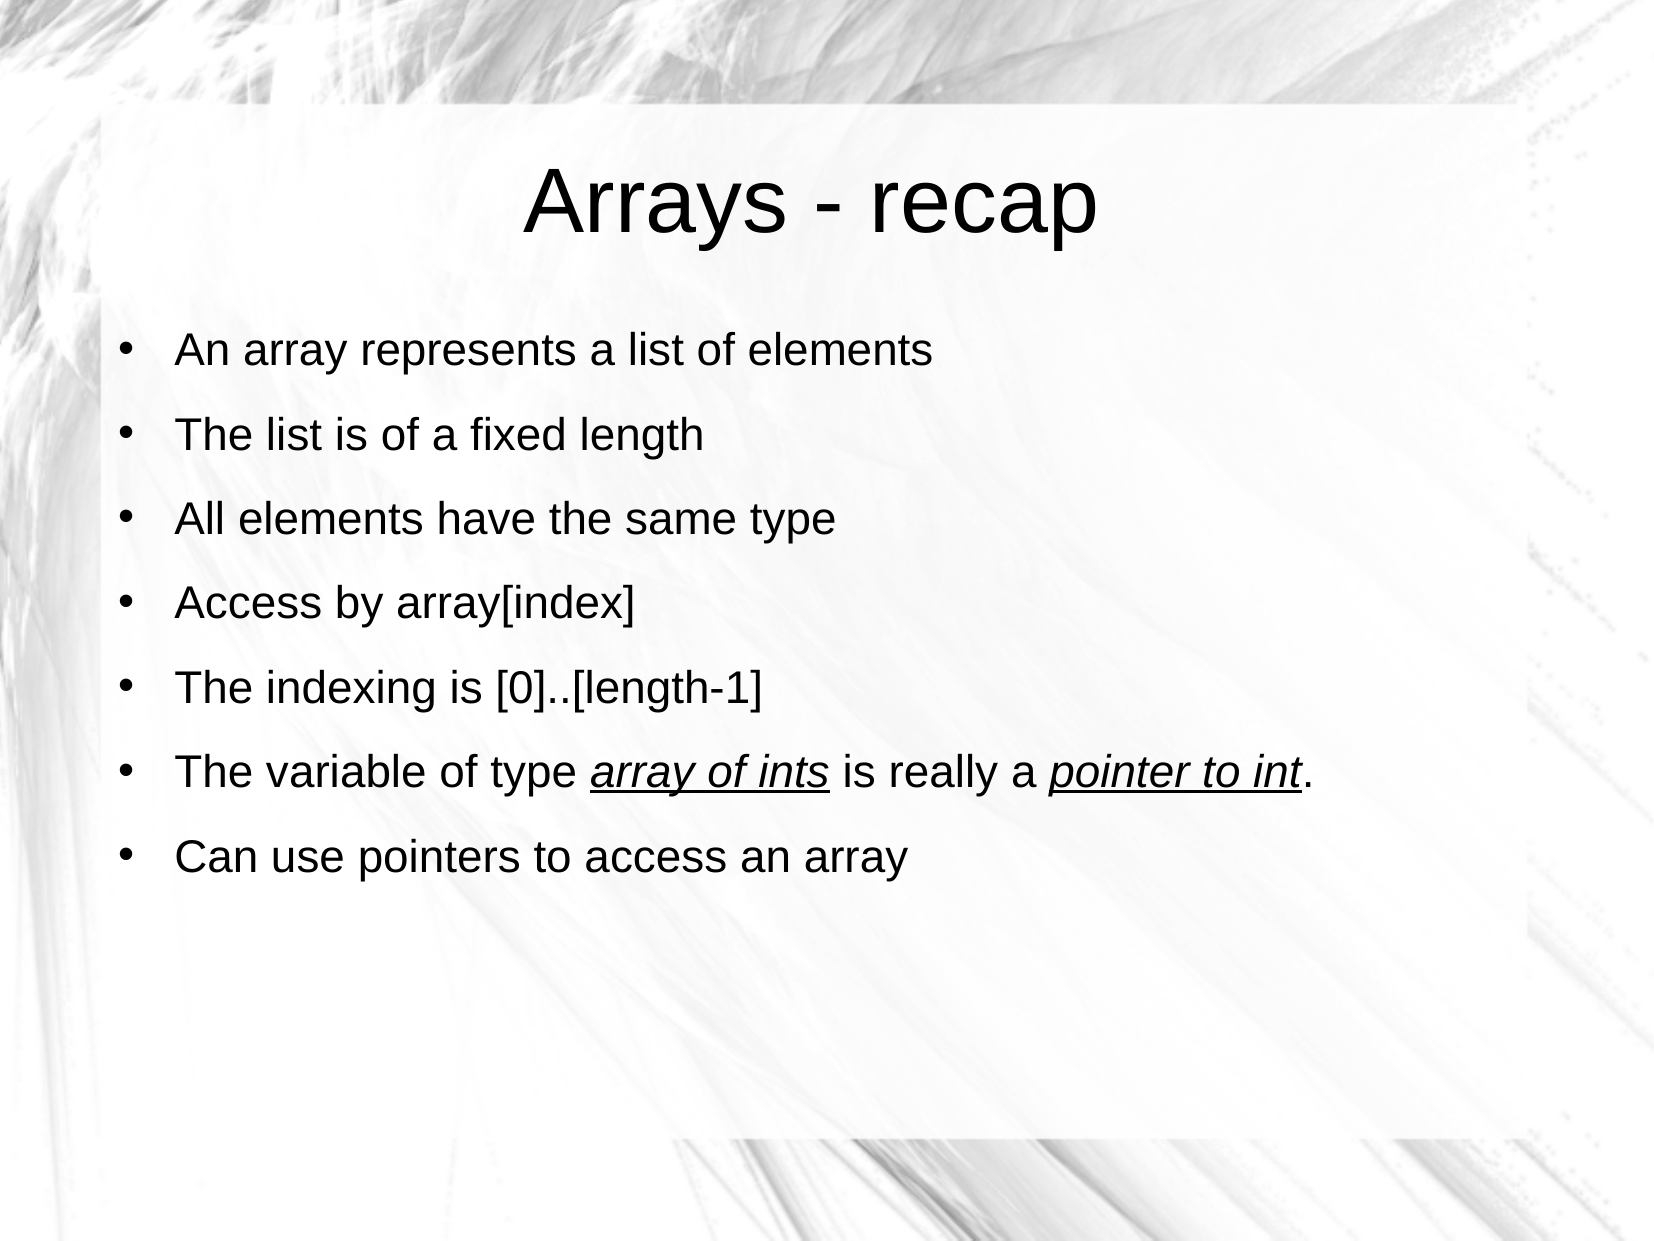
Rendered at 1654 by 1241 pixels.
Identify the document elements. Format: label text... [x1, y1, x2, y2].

list An array represents a list of elements The list is of a fixed length All elements have the same type Access by array[index] The indexing is [0]..[length-1] The variable of type array of ints is really a pointer to int. Can use pointers to access an array [118, 319, 1571, 1109]
title Arrays - recap [118, 112, 1506, 281]
picture [0, 0, 1654, 1241]
